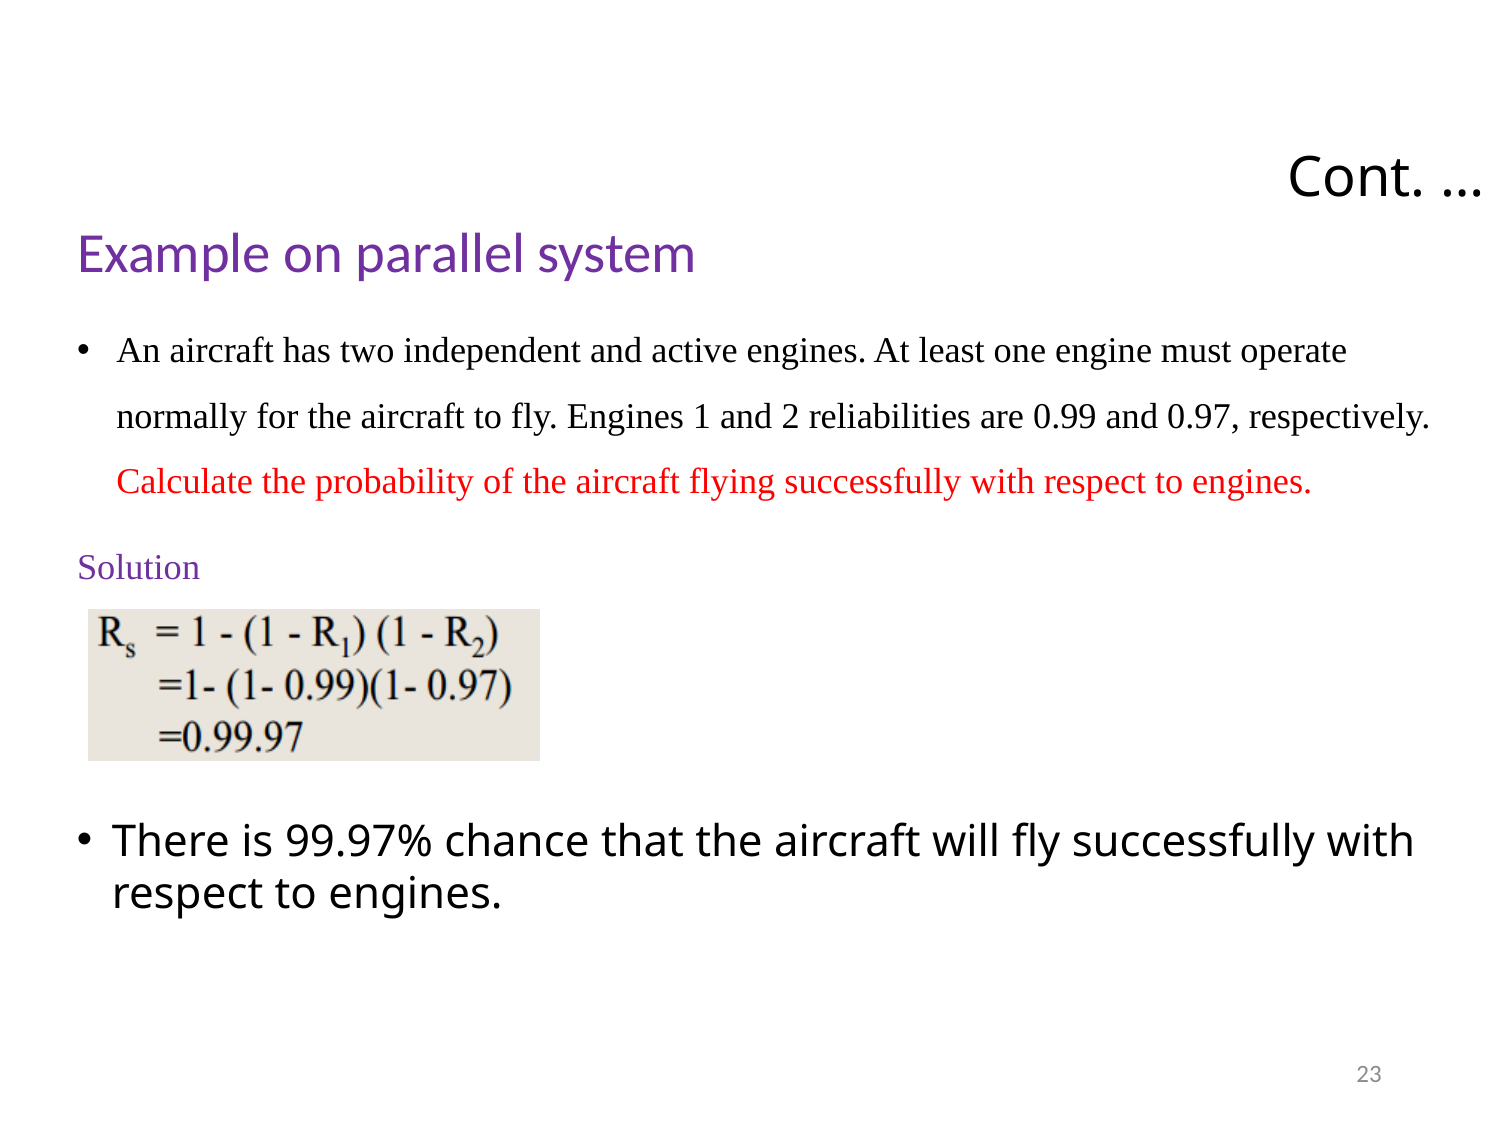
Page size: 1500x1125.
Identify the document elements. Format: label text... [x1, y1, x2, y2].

slide_number 23 [1059, 1042, 1397, 1103]
title Cont. … [206, 140, 1500, 217]
list Example on parallel system An aircraft has two independent and active engines. At least one engine must operate normally for the aircraft to fly. Engines 1 and 2 reliabilities are 0.99 and 0.97, respectively. Calculate the probability of the aircraft flying successfully with respect to engines. Solution [62, 216, 1477, 923]
text_box There is 99.97% chance that the aircraft will fly successfully with respect to engines. [62, 805, 1441, 925]
picture [88, 609, 540, 761]
